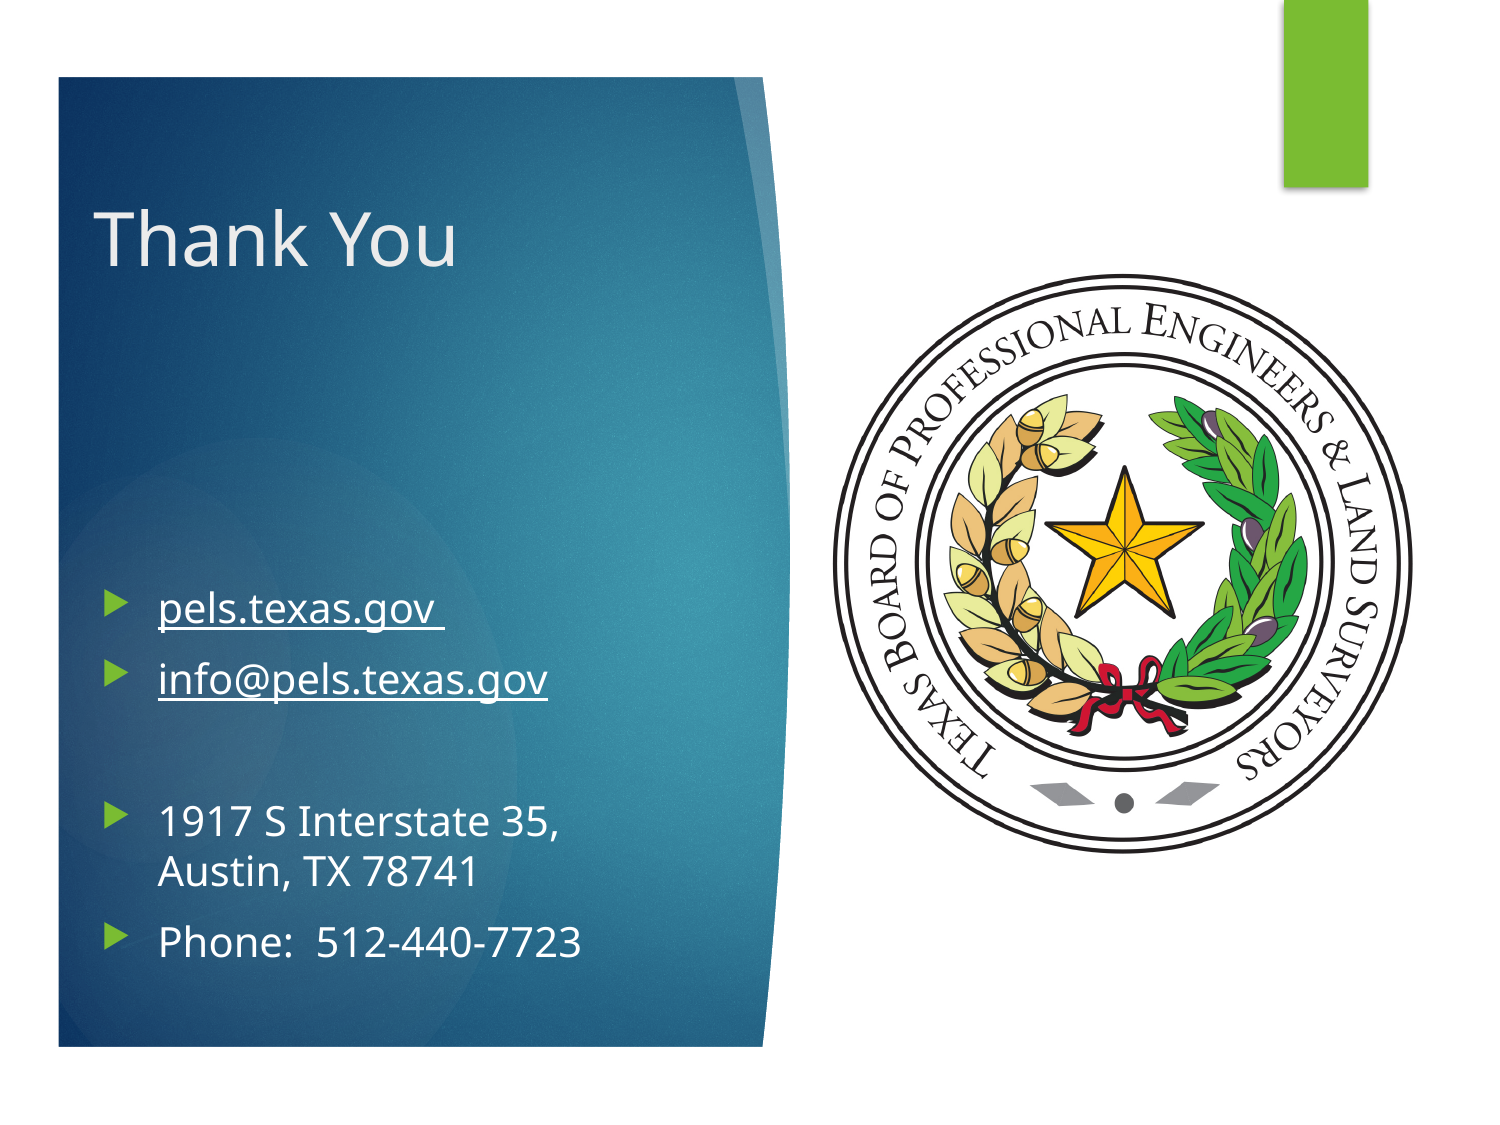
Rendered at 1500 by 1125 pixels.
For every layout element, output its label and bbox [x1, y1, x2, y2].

text_box [0, 0, 1500, 1125]
picture [824, 265, 1421, 863]
